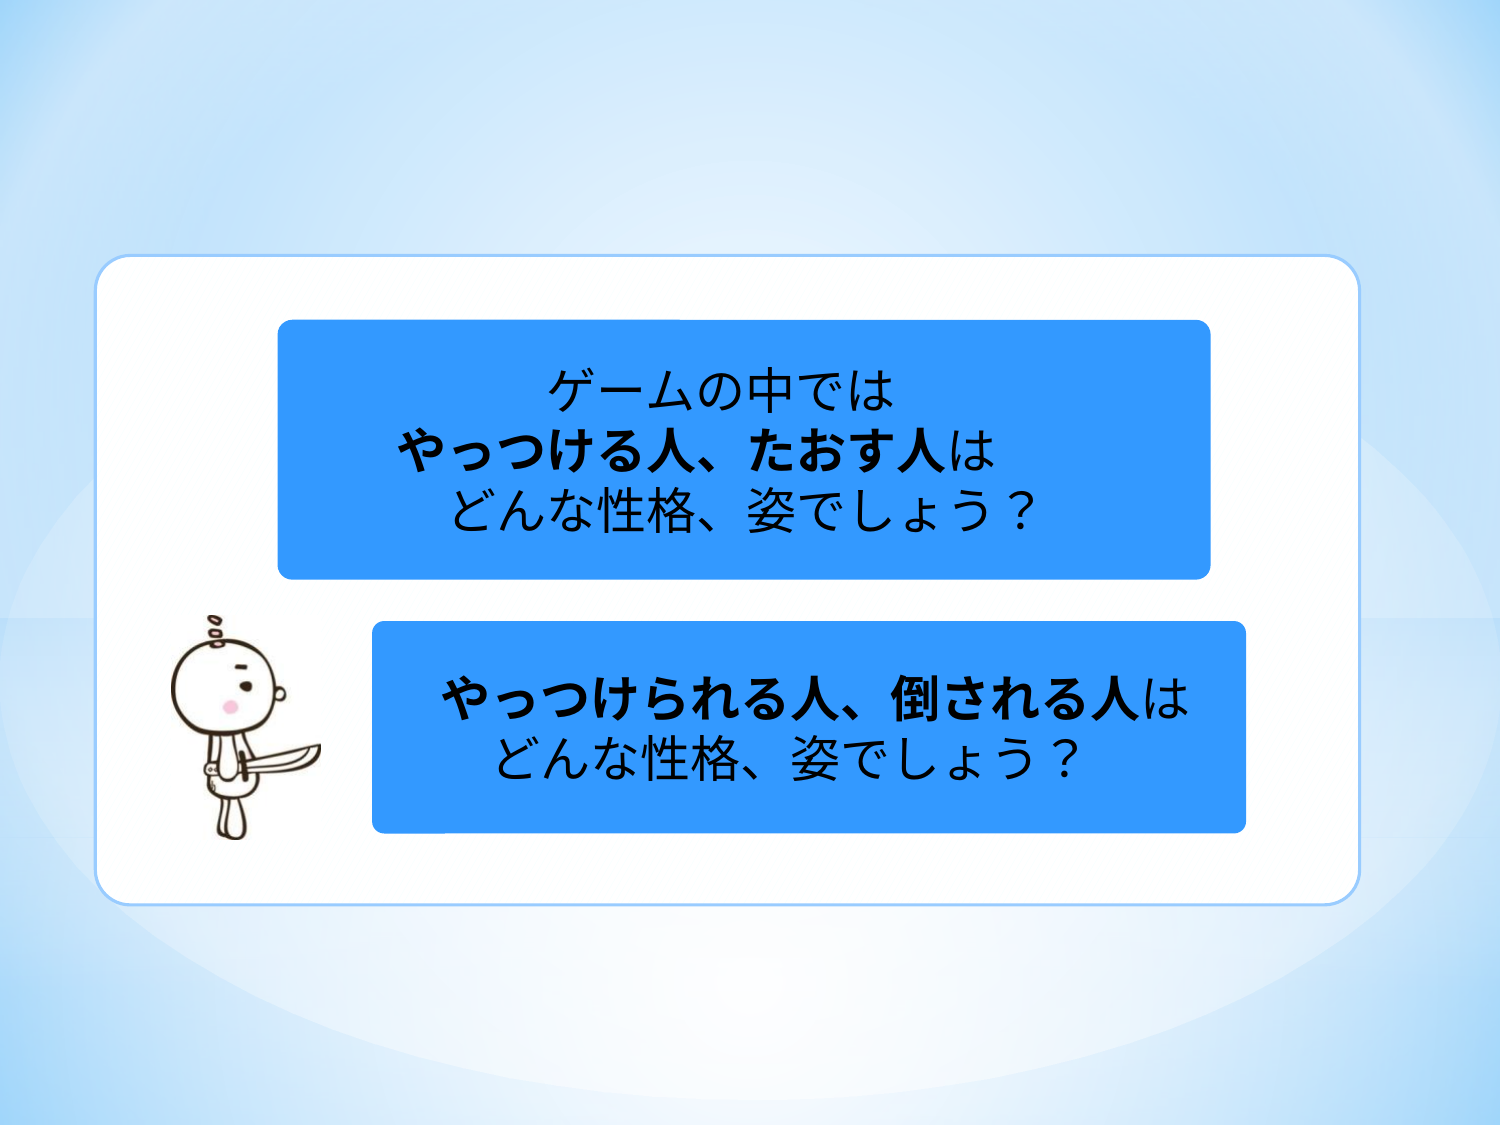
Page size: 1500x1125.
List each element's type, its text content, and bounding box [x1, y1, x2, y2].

text_box ゲームの中では やっつける人、たおす人は どんな性格、姿でしょう？ [277, 319, 1211, 580]
text_box [95, 255, 1360, 905]
picture [170, 615, 321, 840]
text_box やっつけられる人、倒される人は どんな性格、姿でしょう？ [372, 621, 1247, 834]
